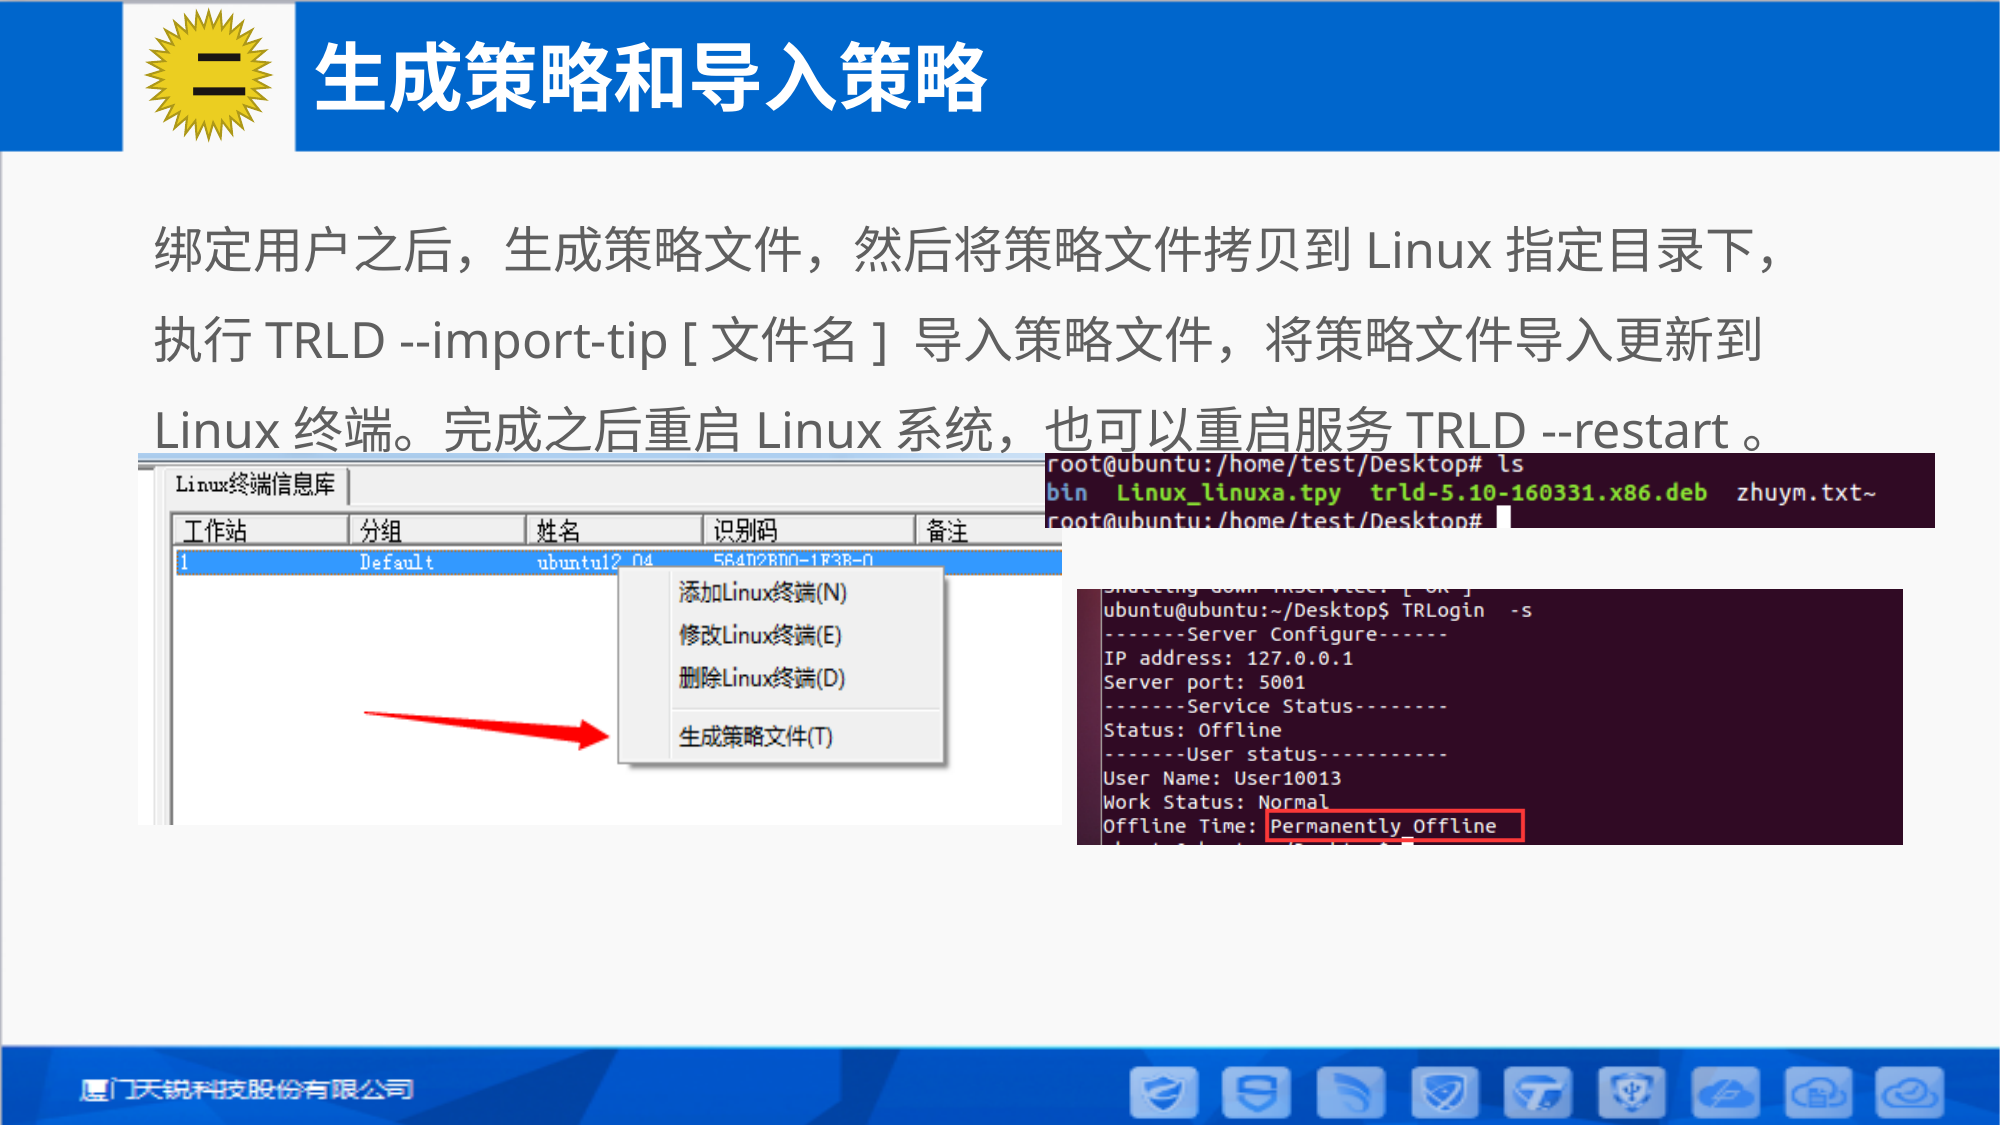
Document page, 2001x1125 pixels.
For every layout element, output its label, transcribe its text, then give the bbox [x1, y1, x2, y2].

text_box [147, 11, 270, 139]
picture [0, 0, 2000, 1125]
list 绑定用户之后，生成策略文件，然后将策略文件拷贝到Linux指定目录下，执行TRLD --import-tip [文件名] 导入策略文件，将策略文件导入更新到Linux终端。完成之后重启Linux系统，也可以重启服务TRLD --restart。 [138, 180, 1866, 453]
text_box 生成策略和导入策略 [298, 5, 2000, 157]
